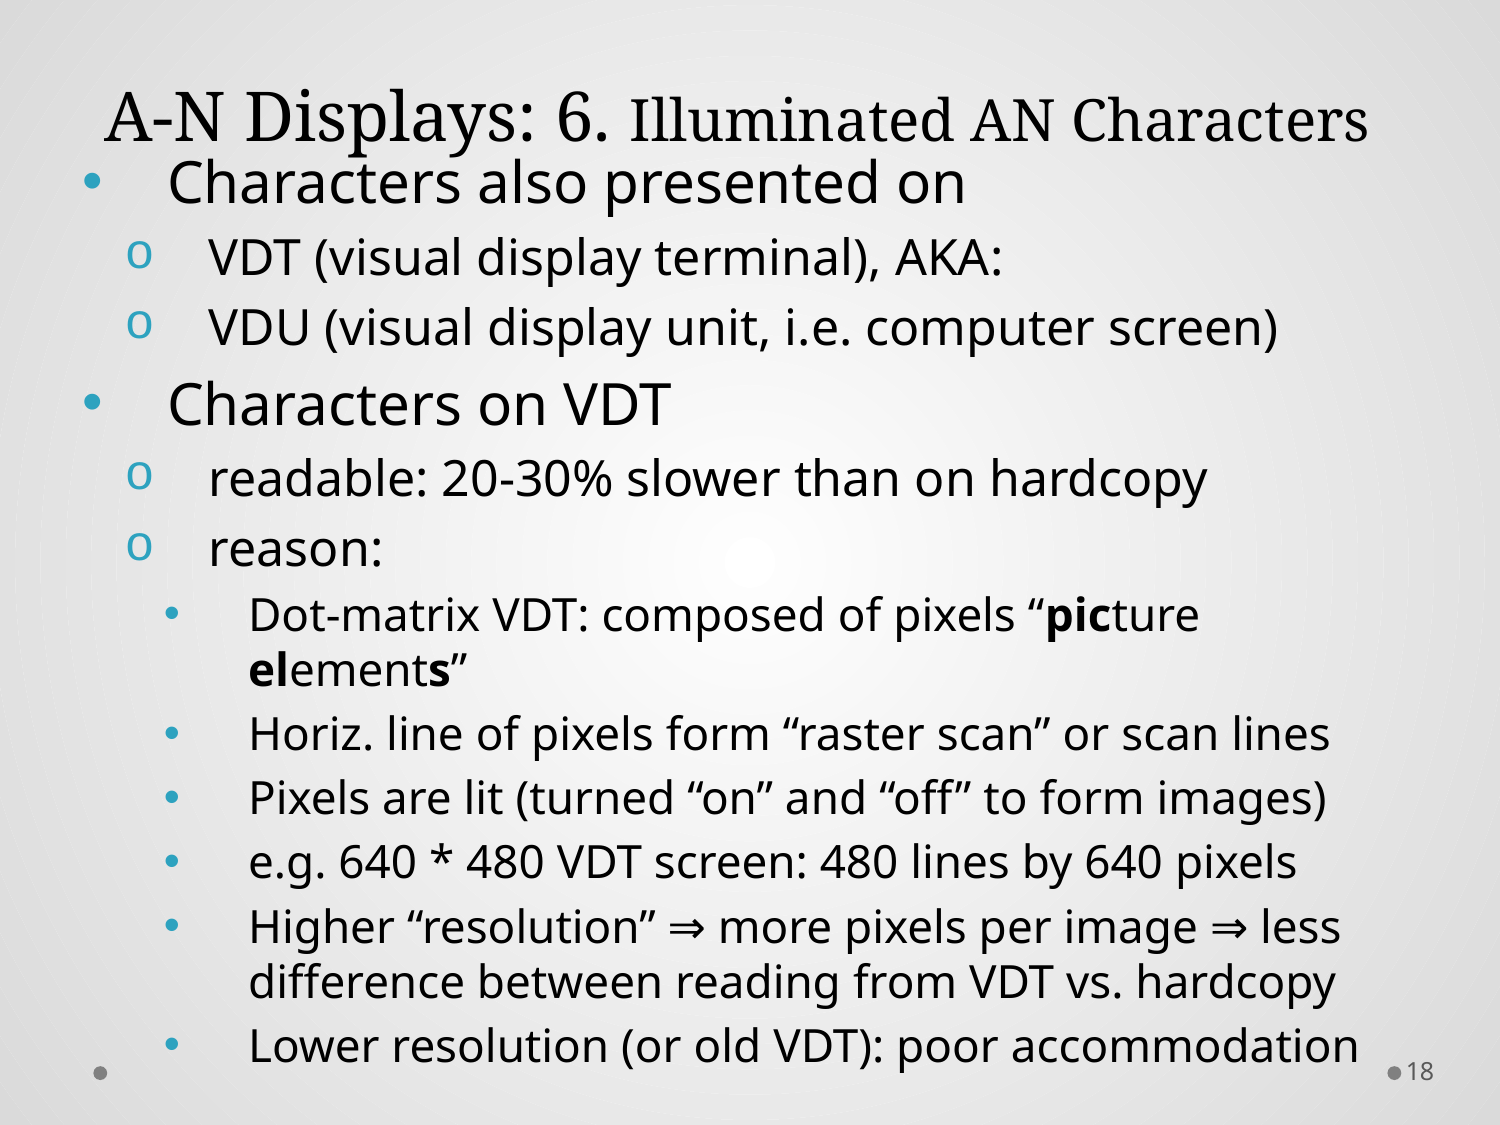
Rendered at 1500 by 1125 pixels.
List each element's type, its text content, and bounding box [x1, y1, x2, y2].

list Characters also presented on VDT (visual display terminal), AKA: VDU (visual display unit, i.e. computer screen) Characters on VDT readable: 20-30% slower than on hardcopy reason: Dot-matrix VDT: composed of pixels “picture elements” Horiz. line of pixels form “raster scan” or scan lines Pixels are lit (turned “on” and “off” to form images) e.g. 640 * 480 VDT screen: 480 lines by 640 pixels Higher “resolution” ⇒ more pixels per image ⇒ less difference between reading from VDT vs. hardcopy Lower resolution (or old VDT): poor accommodation [50, 137, 1425, 1113]
slide_number 18 [1401, 1042, 1494, 1103]
title A-N Displays: 6. Illuminated AN Characters [62, 62, 1413, 137]
